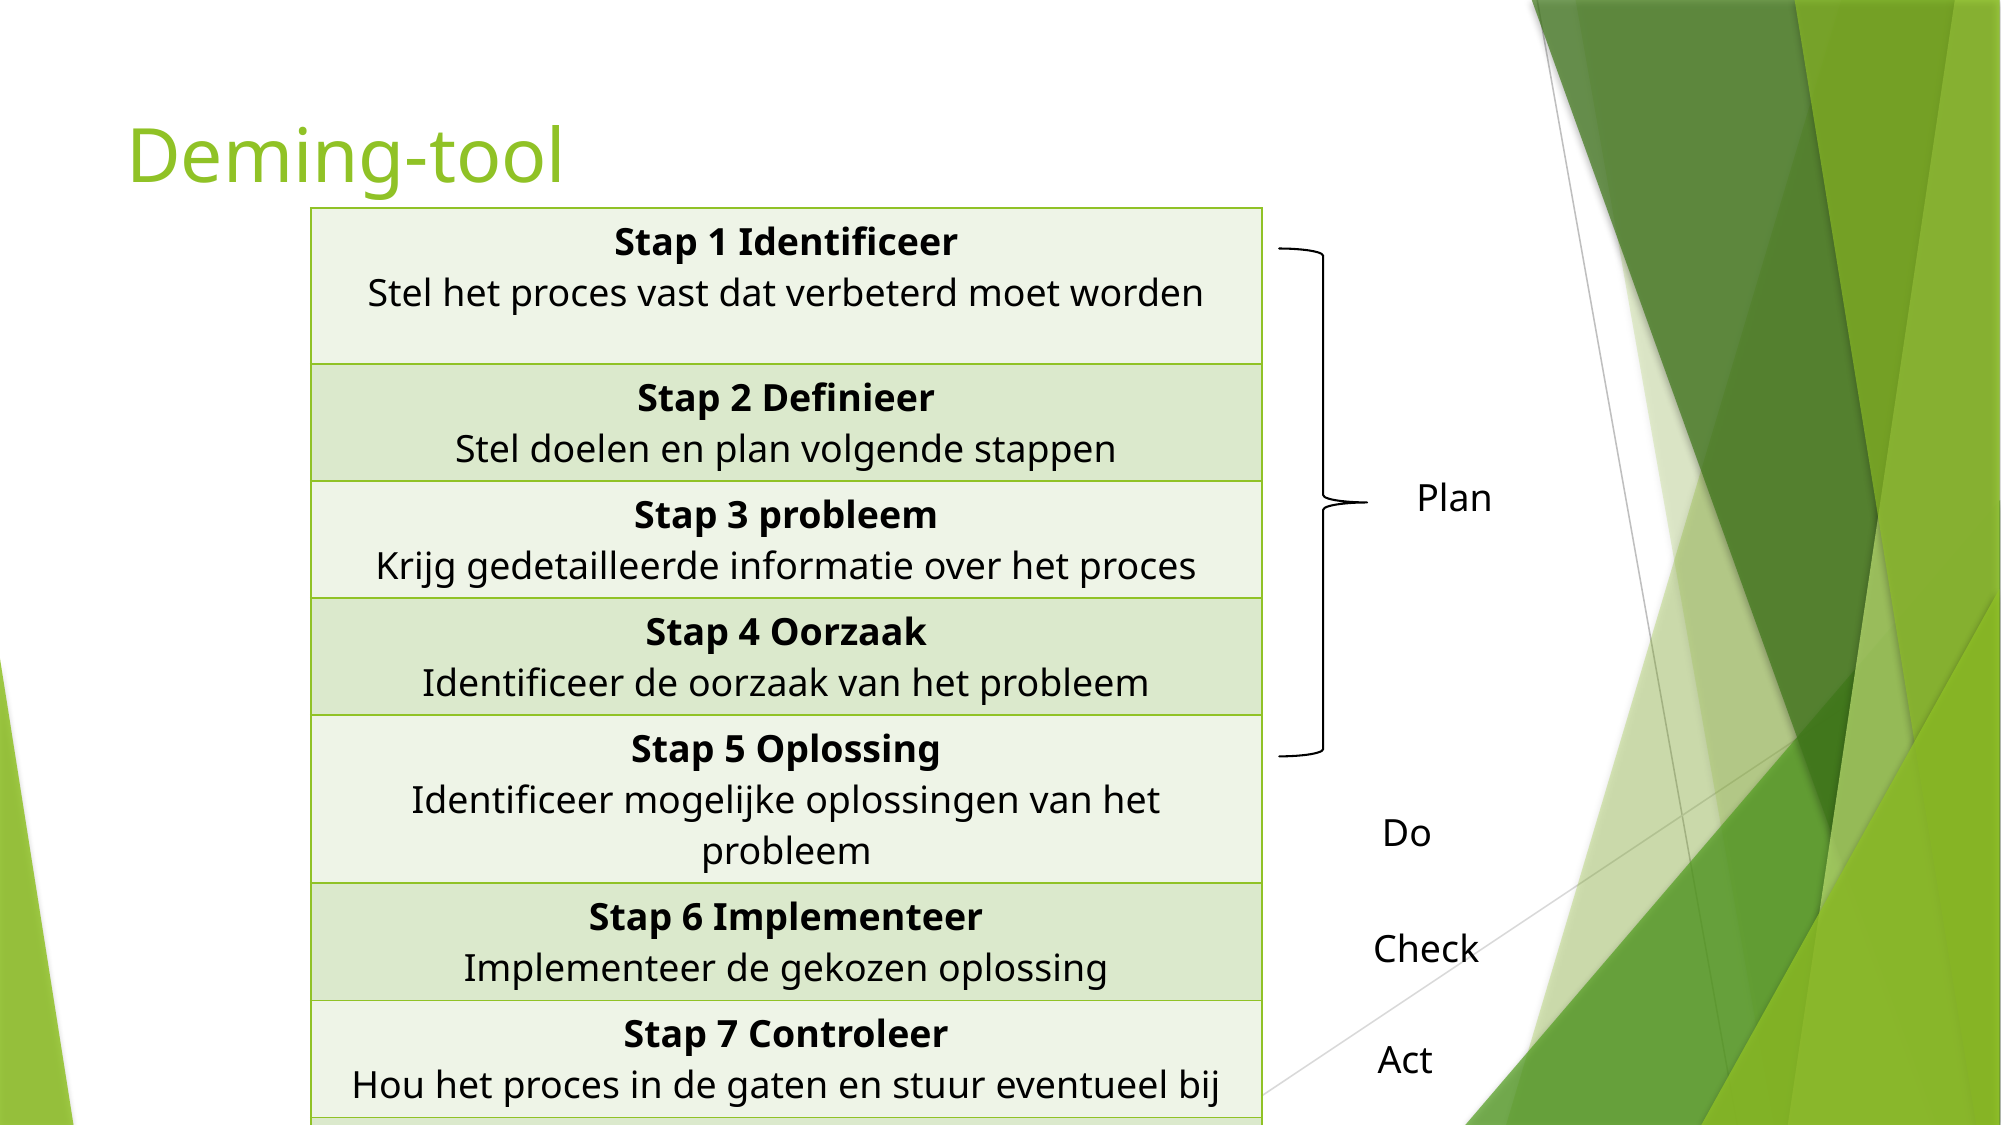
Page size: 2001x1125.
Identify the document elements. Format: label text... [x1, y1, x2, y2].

table_cell Stap 4 Oorzaak Identificeer de oorzaak van het probleem [312, 599, 1261, 714]
text_box Check [1358, 917, 1543, 978]
text_box Act [1362, 1028, 1548, 1088]
table_header Stap 1 Identificeer Stel het proces vast dat verbeterd moet worden [312, 209, 1261, 363]
table_cell Stap 3 probleem Krijg gedetailleerde informatie over het proces [312, 482, 1261, 597]
table_cell Stap 7 Controleer Hou het proces in de gaten en stuur eventueel bij [312, 1001, 1261, 1117]
text_box [1278, 247, 1369, 758]
table_cell Stap 6 Implementeer Implementeer de gekozen oplossing [312, 884, 1261, 1000]
text_box Do [1367, 801, 1552, 862]
text_box Plan [1401, 467, 1586, 527]
table_cell Stap 5 Oplossing Identificeer mogelijke oplossingen van het probleem [312, 716, 1261, 882]
table_cell Stap 8 Beheers Begin de cyclus opnieuw [312, 1118, 1261, 1125]
table_cell Stap 2 Definieer Stel doelen en plan volgende stappen [312, 365, 1261, 480]
title Deming-tool [111, 99, 1522, 317]
